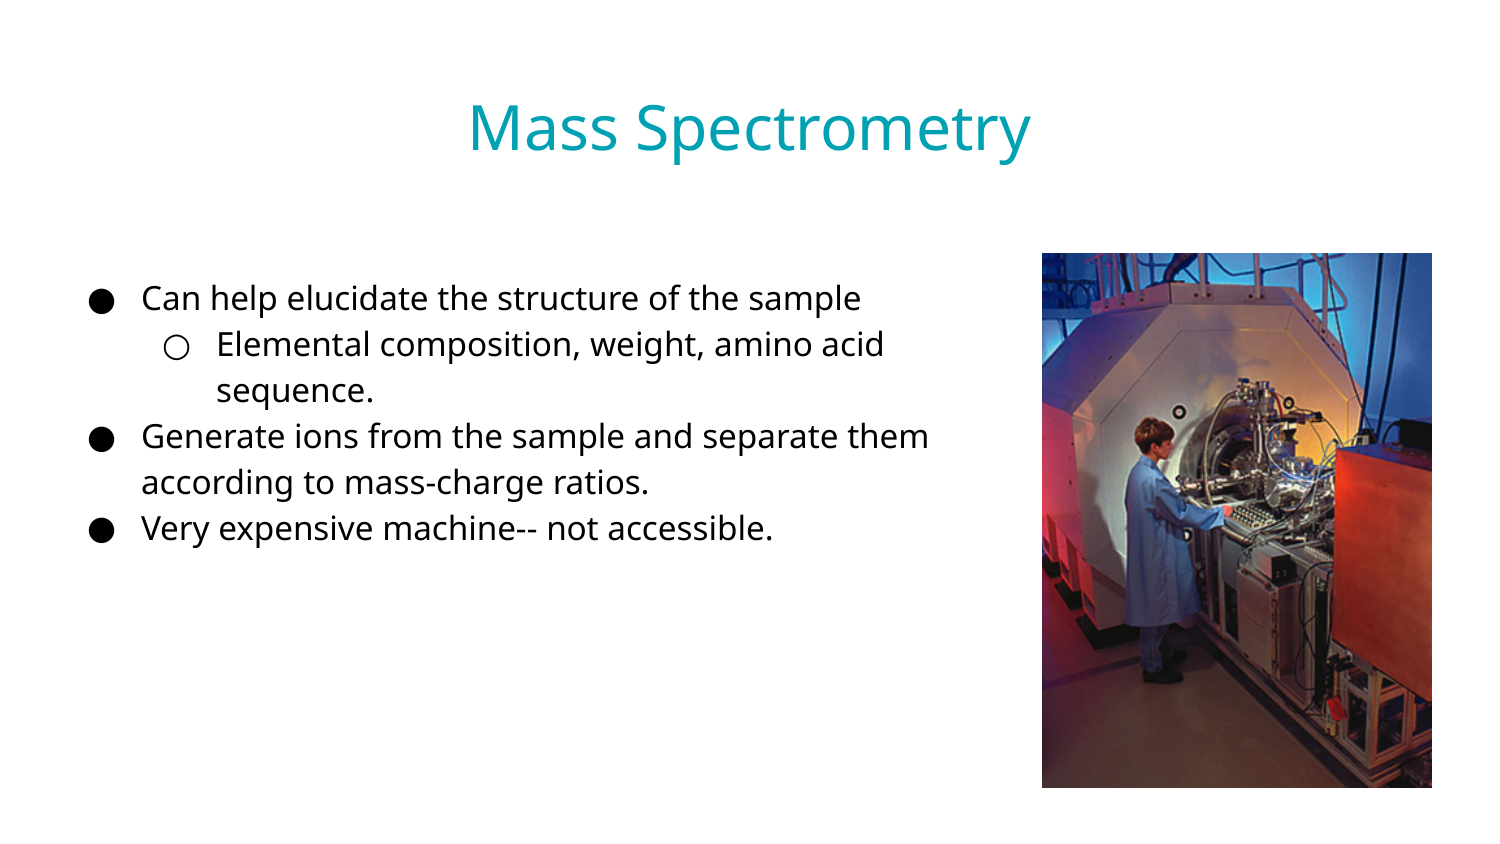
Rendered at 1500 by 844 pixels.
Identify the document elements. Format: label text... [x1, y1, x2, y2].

list Can help elucidate the structure of the sample Elemental composition, weight, amino acid sequence. Generate ions from the sample and separate them according to mass-charge ratios. Very expensive machine-- not accessible. [51, 256, 957, 808]
picture [1041, 253, 1432, 788]
title Mass Spectrometry [51, 72, 1449, 219]
